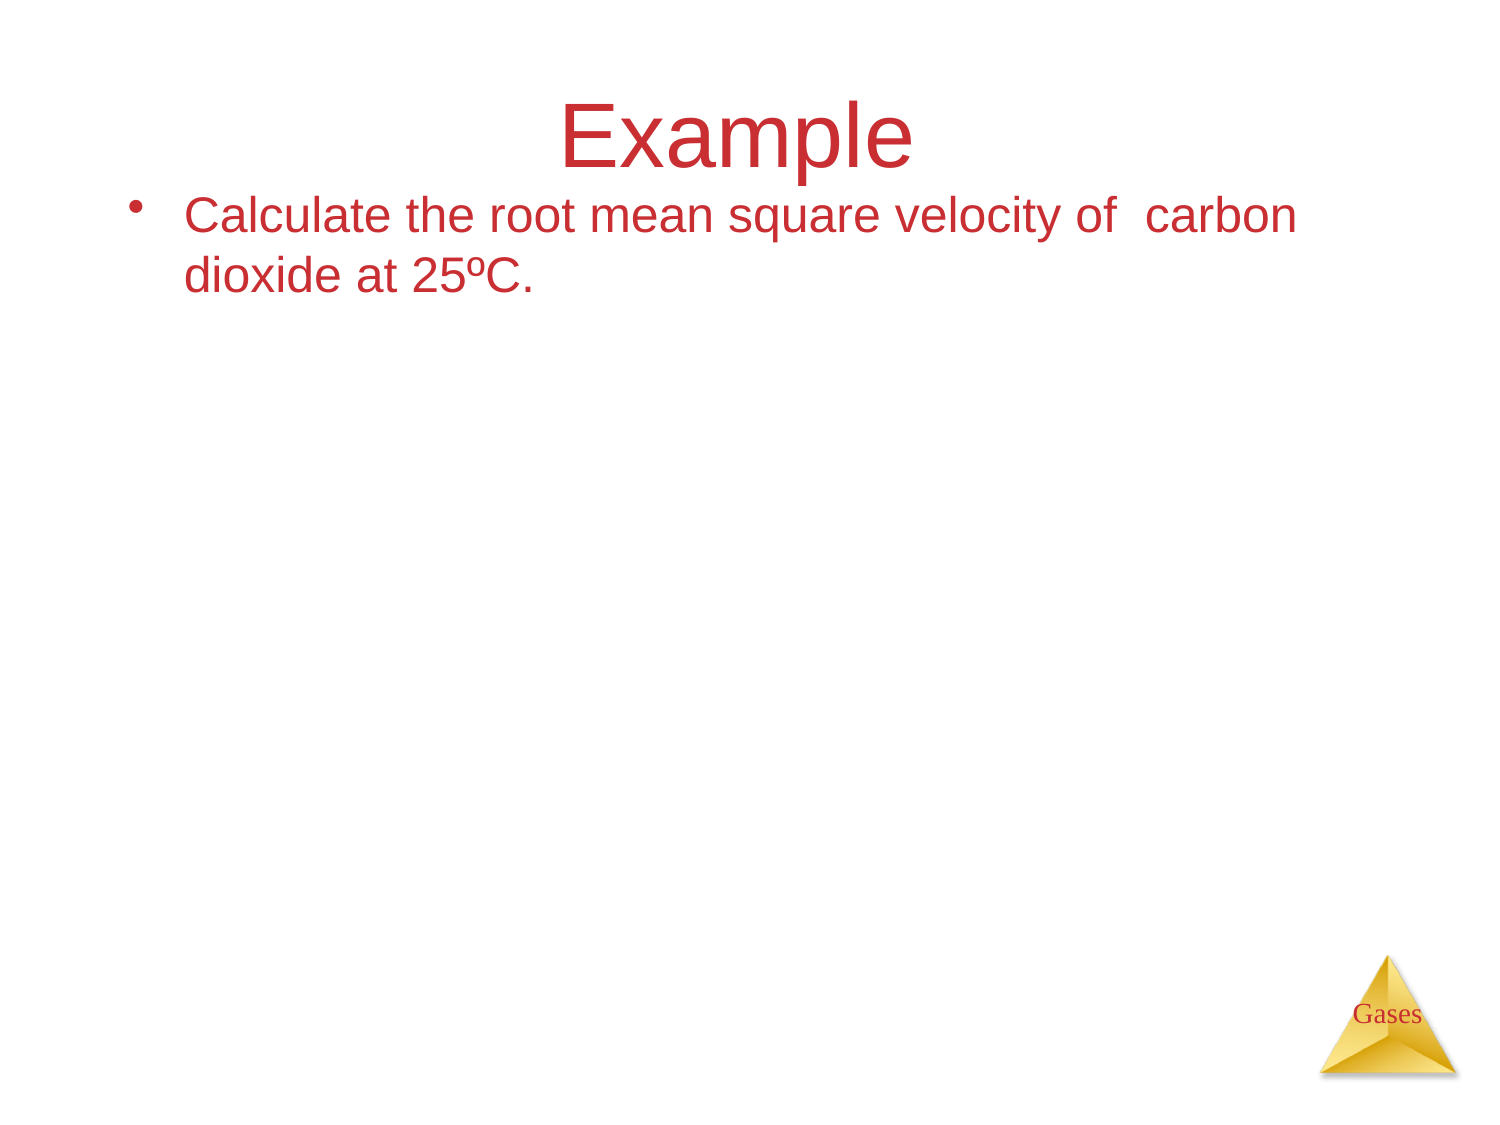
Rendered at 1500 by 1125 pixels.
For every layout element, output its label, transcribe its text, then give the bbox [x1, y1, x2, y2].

title Example [112, 37, 1388, 174]
picture [1275, 899, 1500, 1125]
list Calculate the root mean square velocity of carbon dioxide at 25ºC. [112, 174, 1388, 851]
